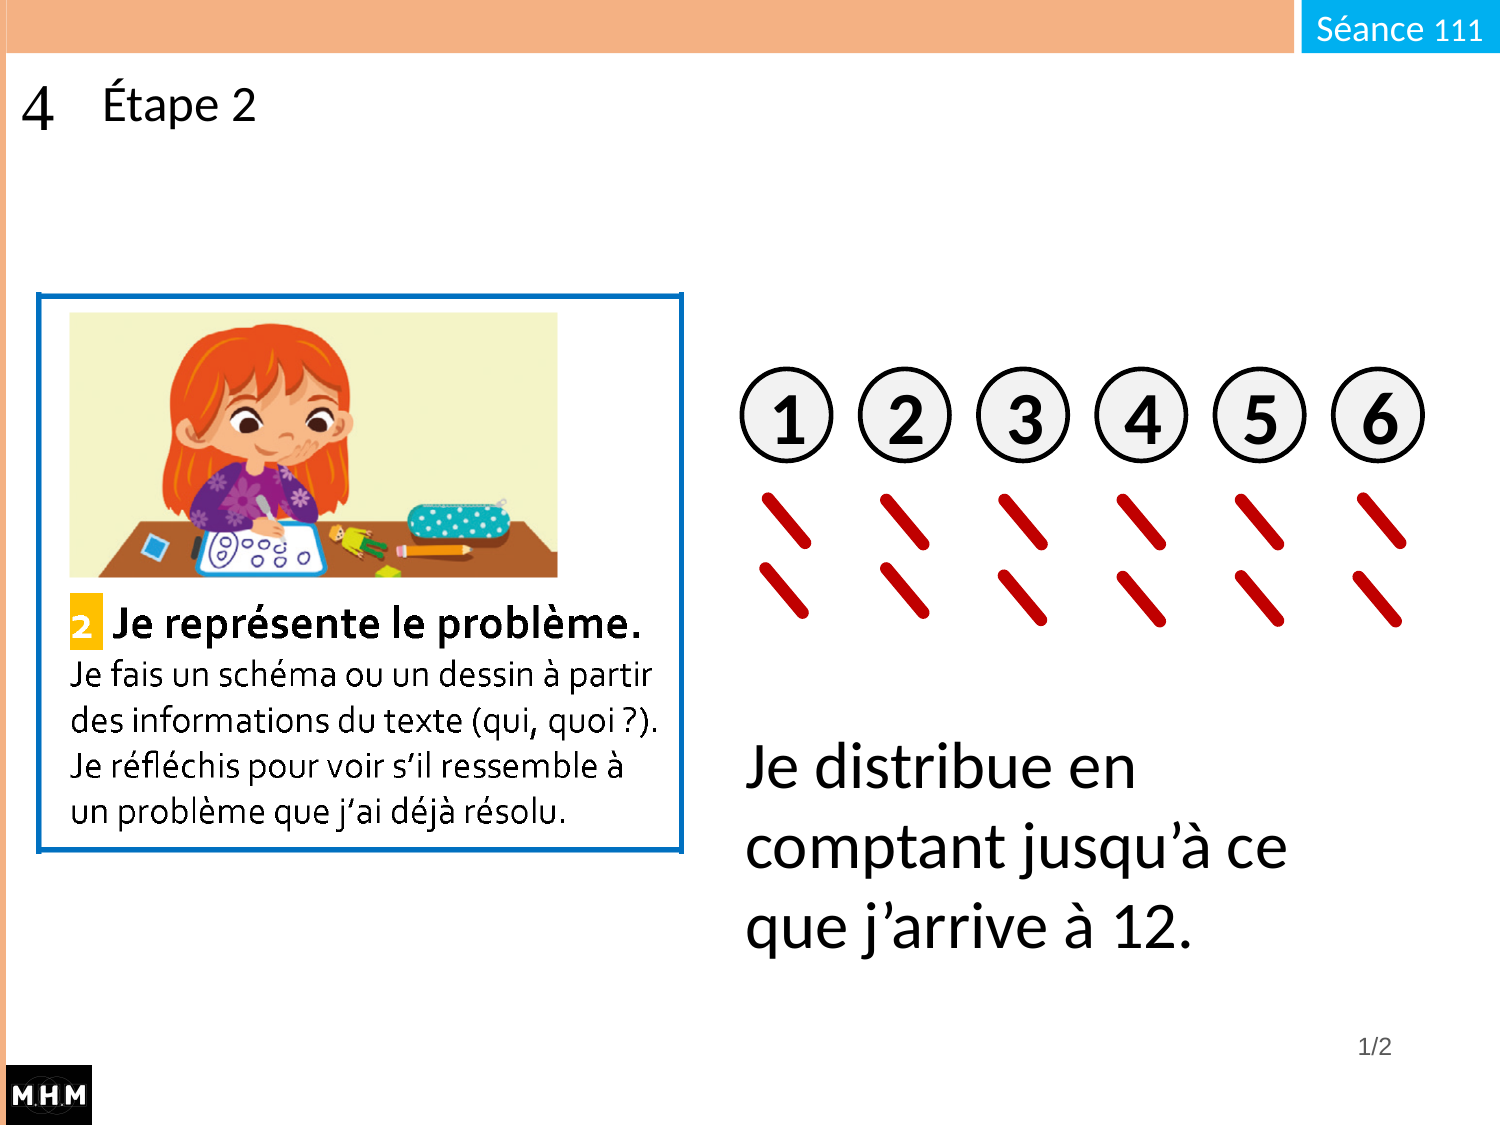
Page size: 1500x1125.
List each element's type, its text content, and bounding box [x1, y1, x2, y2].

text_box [1003, 575, 1041, 620]
picture [6, 1065, 92, 1125]
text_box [1358, 576, 1396, 622]
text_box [1122, 576, 1160, 622]
title Étape 2 [87, 32, 1382, 140]
text_box 4 [1095, 367, 1187, 463]
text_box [767, 498, 806, 543]
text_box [1241, 499, 1279, 545]
picture [34, 292, 685, 854]
text_box 1/2 [1337, 1022, 1413, 1068]
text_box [765, 568, 803, 613]
text_box 2 [859, 367, 951, 463]
text_box 5 [1213, 367, 1306, 463]
text_box 1 [740, 367, 833, 463]
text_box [886, 568, 924, 613]
text_box 3 [977, 367, 1069, 463]
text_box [1004, 499, 1042, 545]
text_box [1122, 499, 1160, 545]
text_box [1363, 498, 1401, 543]
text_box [1241, 576, 1279, 621]
text_box Je distribue en comptant jusqu’à ce que j’arrive à 12. [730, 714, 1382, 969]
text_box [886, 499, 924, 545]
text_box 6 [1332, 367, 1424, 463]
